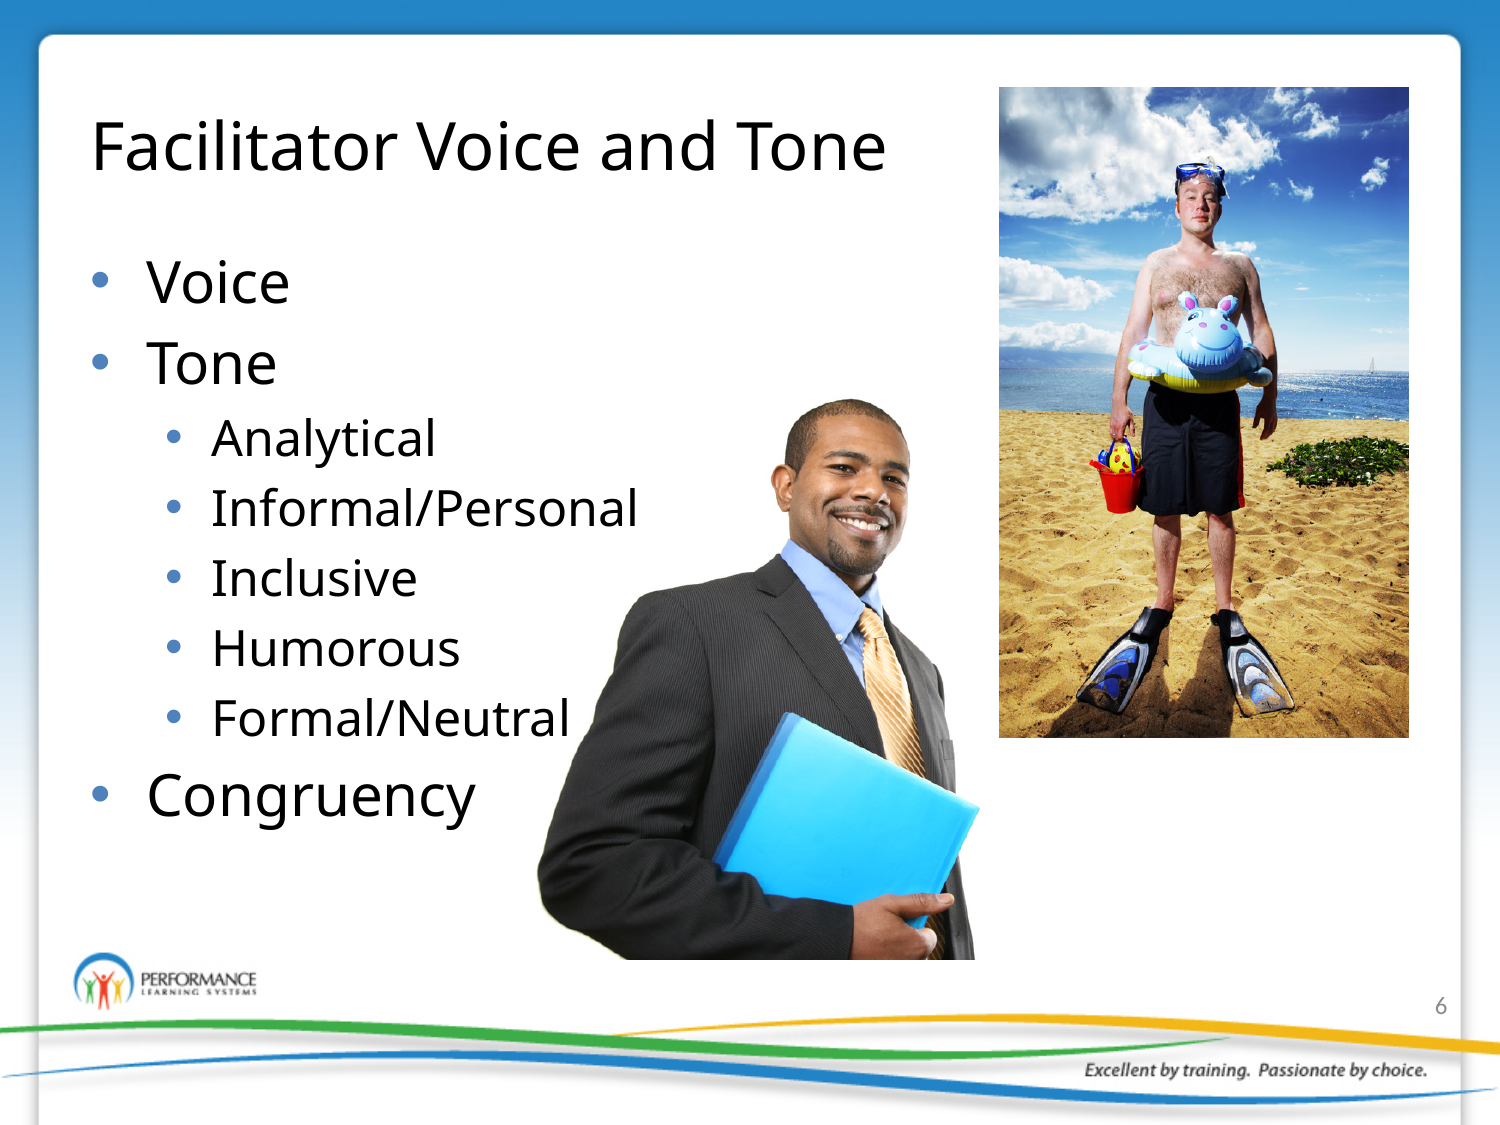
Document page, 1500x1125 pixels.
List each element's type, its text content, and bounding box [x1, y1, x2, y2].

title Facilitator Voice and Tone [75, 50, 1425, 237]
slide_number 6 [1299, 975, 1463, 1035]
list Voice Tone Analytical Informal/Personal Inclusive Humorous Formal/Neutral Congruency [75, 237, 1425, 1005]
picture [0, 0, 1500, 1125]
